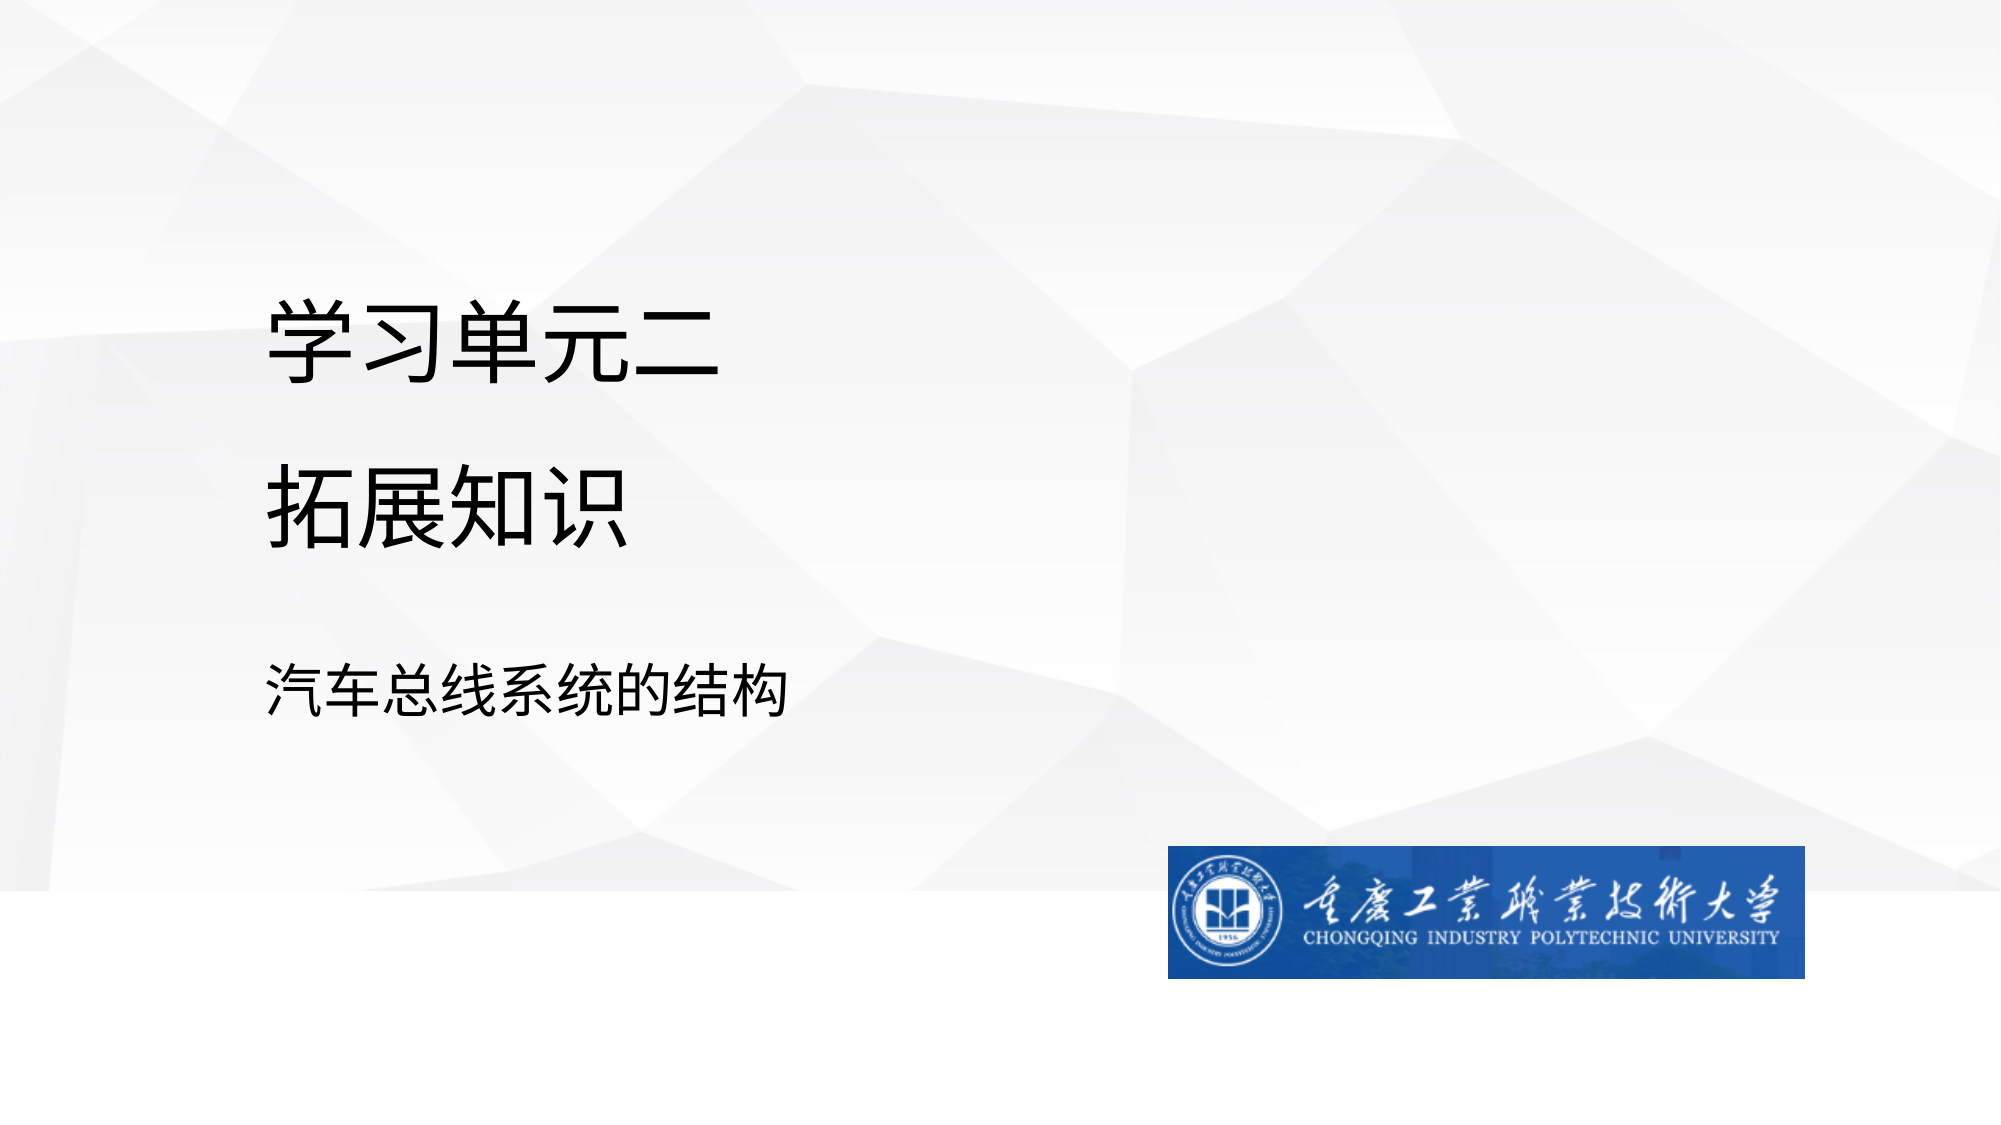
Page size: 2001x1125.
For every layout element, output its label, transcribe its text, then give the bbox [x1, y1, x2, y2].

text_box 学习单元二 拓展知识 [249, 199, 1750, 591]
text_box 汽车总线系统的结构 [249, 654, 1750, 926]
picture [0, 0, 2000, 979]
